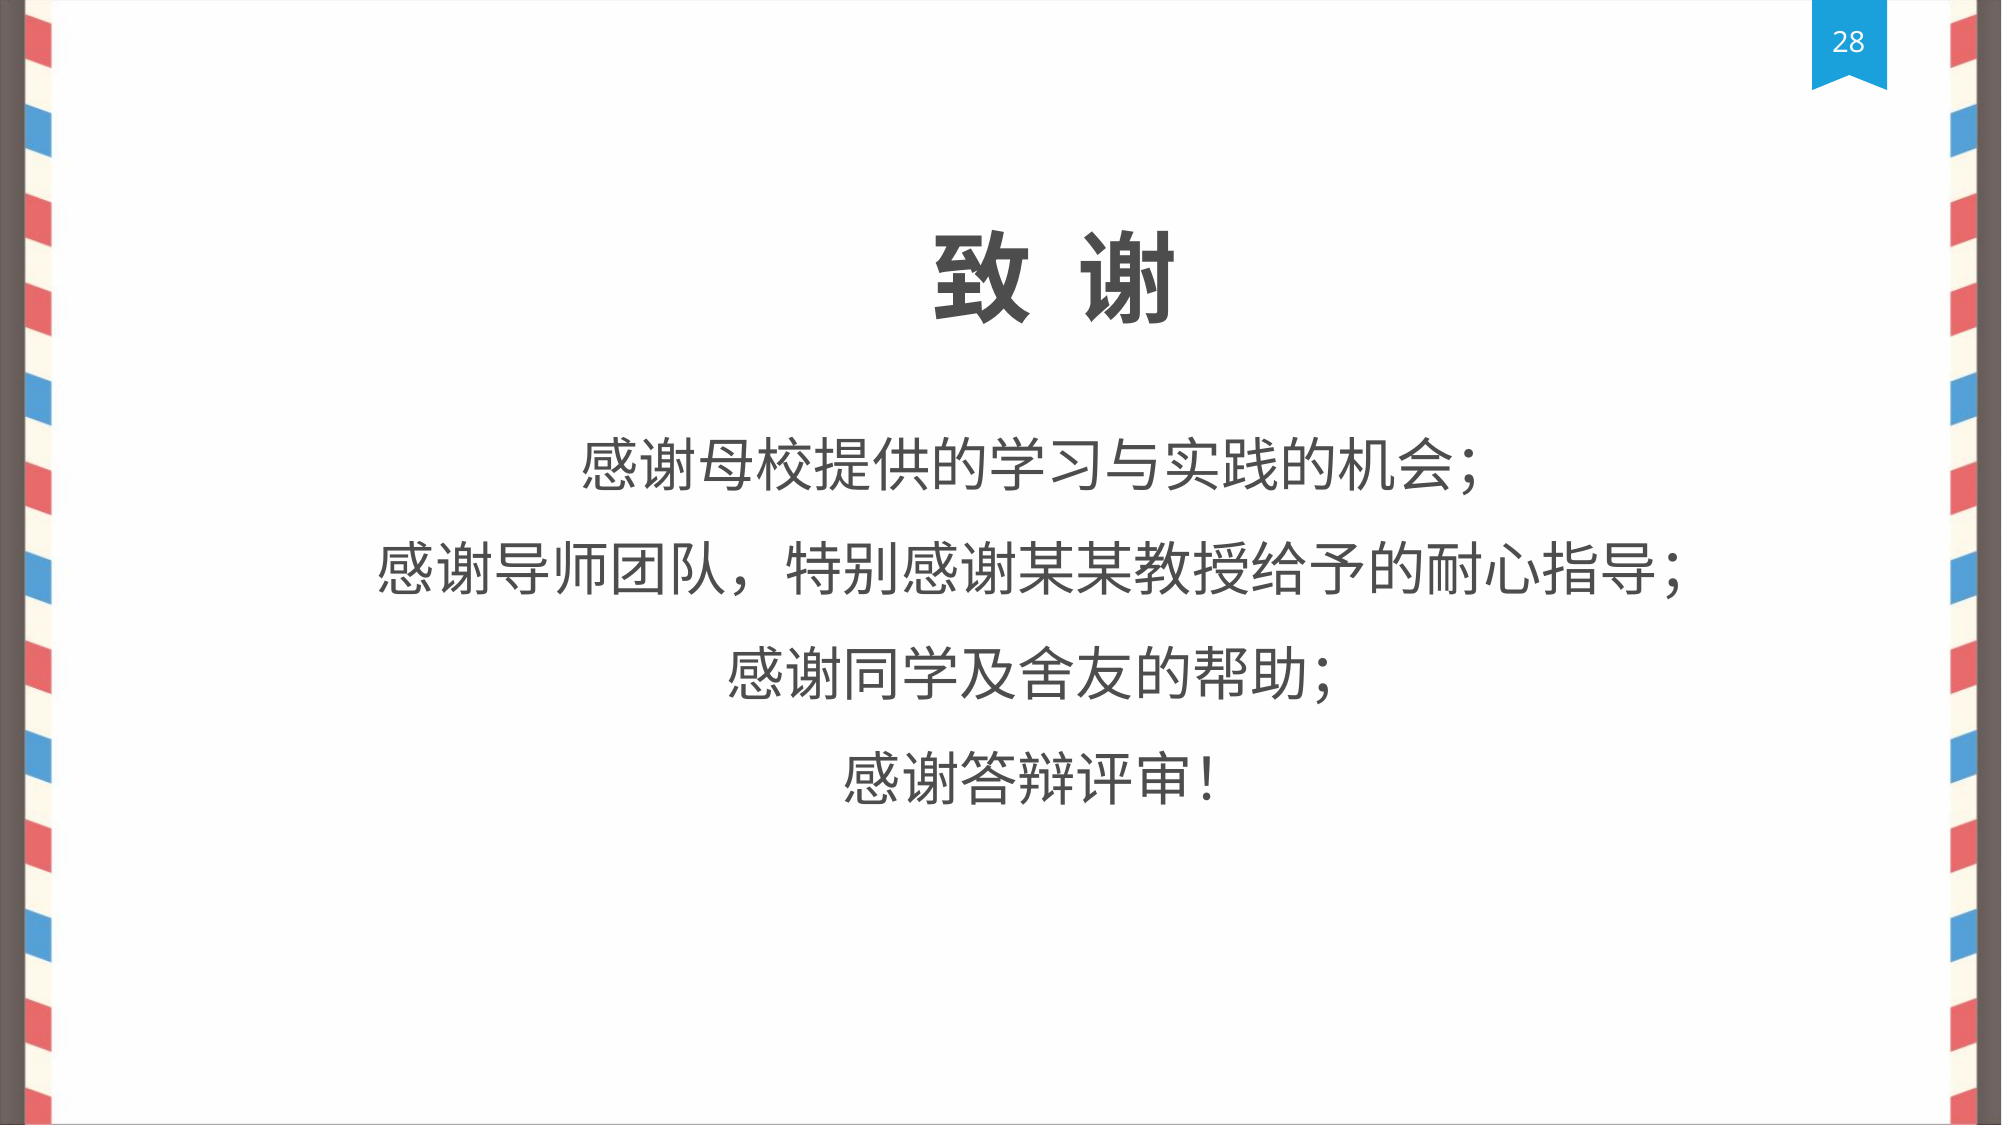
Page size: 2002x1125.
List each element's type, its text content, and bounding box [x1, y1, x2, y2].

text_box 致 谢 [917, 208, 1193, 343]
picture [0, 0, 2002, 1125]
text_box 感谢母校提供的学习与实践的机会； 感谢导师团队，特别感谢某某教授给予的耐心指导； 感谢同学及舍友的帮助； 感谢答辩评审！ [183, 385, 1910, 820]
